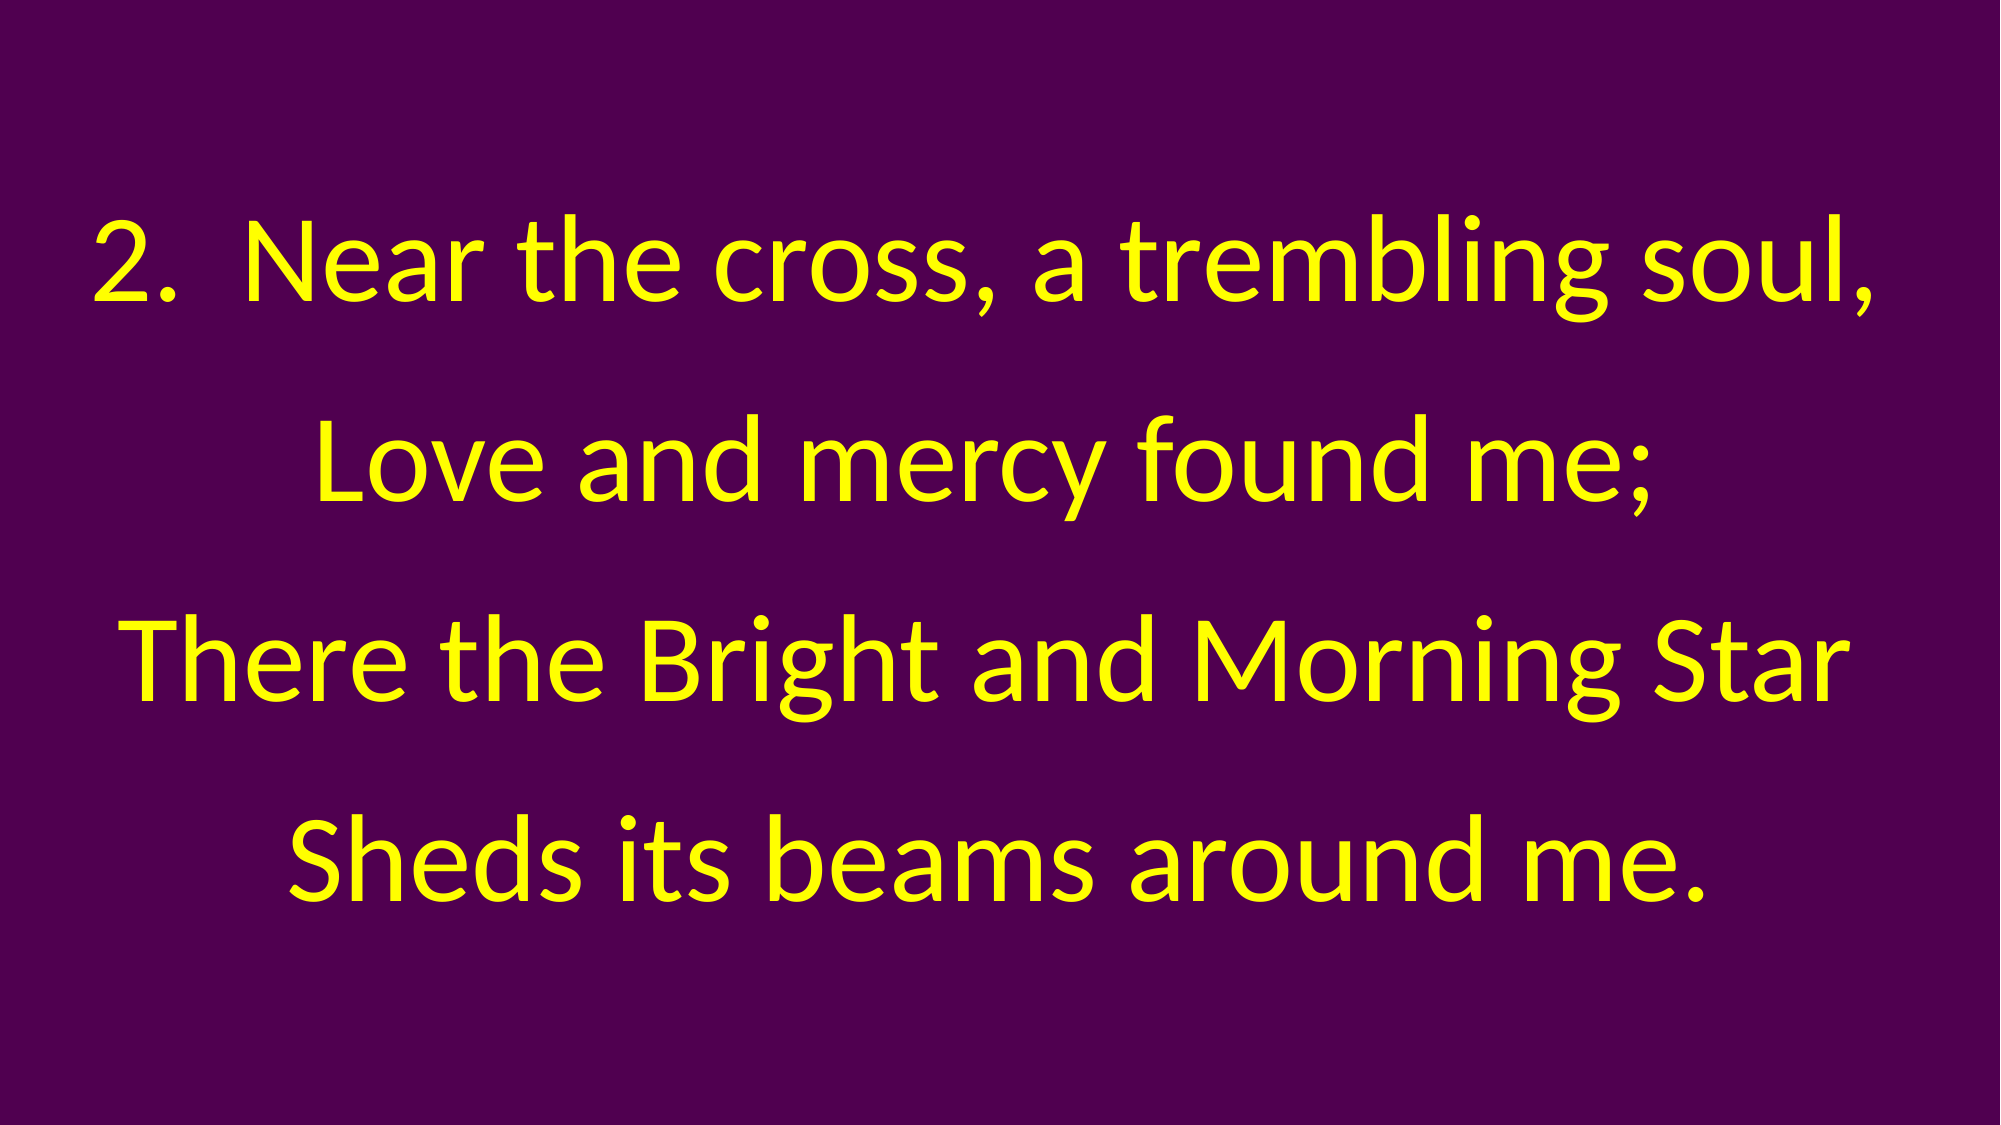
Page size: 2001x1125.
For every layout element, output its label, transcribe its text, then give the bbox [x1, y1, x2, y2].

text_box 2. Near the cross, a trembling soul, Love and mercy found me; There the Bright and Morning Star Sheds its beams around me. [0, 169, 2000, 935]
